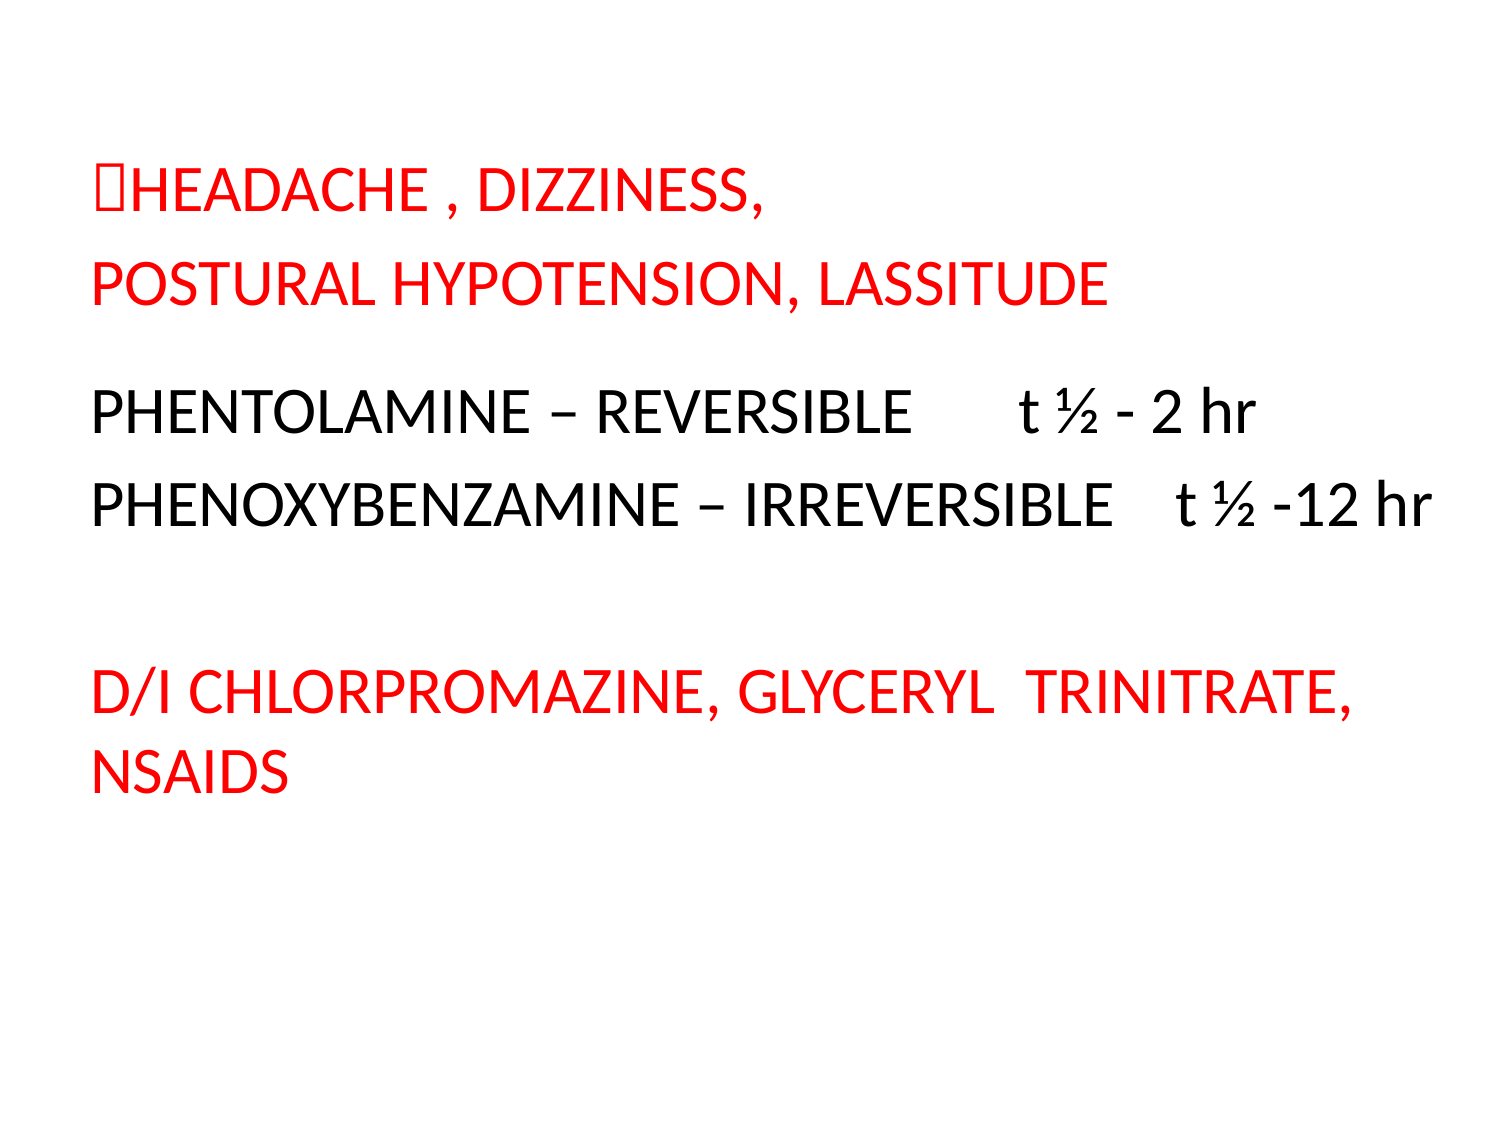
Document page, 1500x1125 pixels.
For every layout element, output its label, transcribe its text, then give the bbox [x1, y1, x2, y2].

list HEADACHE , DIZZINESS, POSTURAL HYPOTENSION, LASSITUDE PHENTOLAMINE – REVERSIBLE t ½ - 2 hr PHENOXYBENZAMINE – IRREVERSIBLE t ½ -12 hr D/I CHLORPROMAZINE, GLYCERYL TRINITRATE, NSAIDS [75, 137, 1463, 880]
